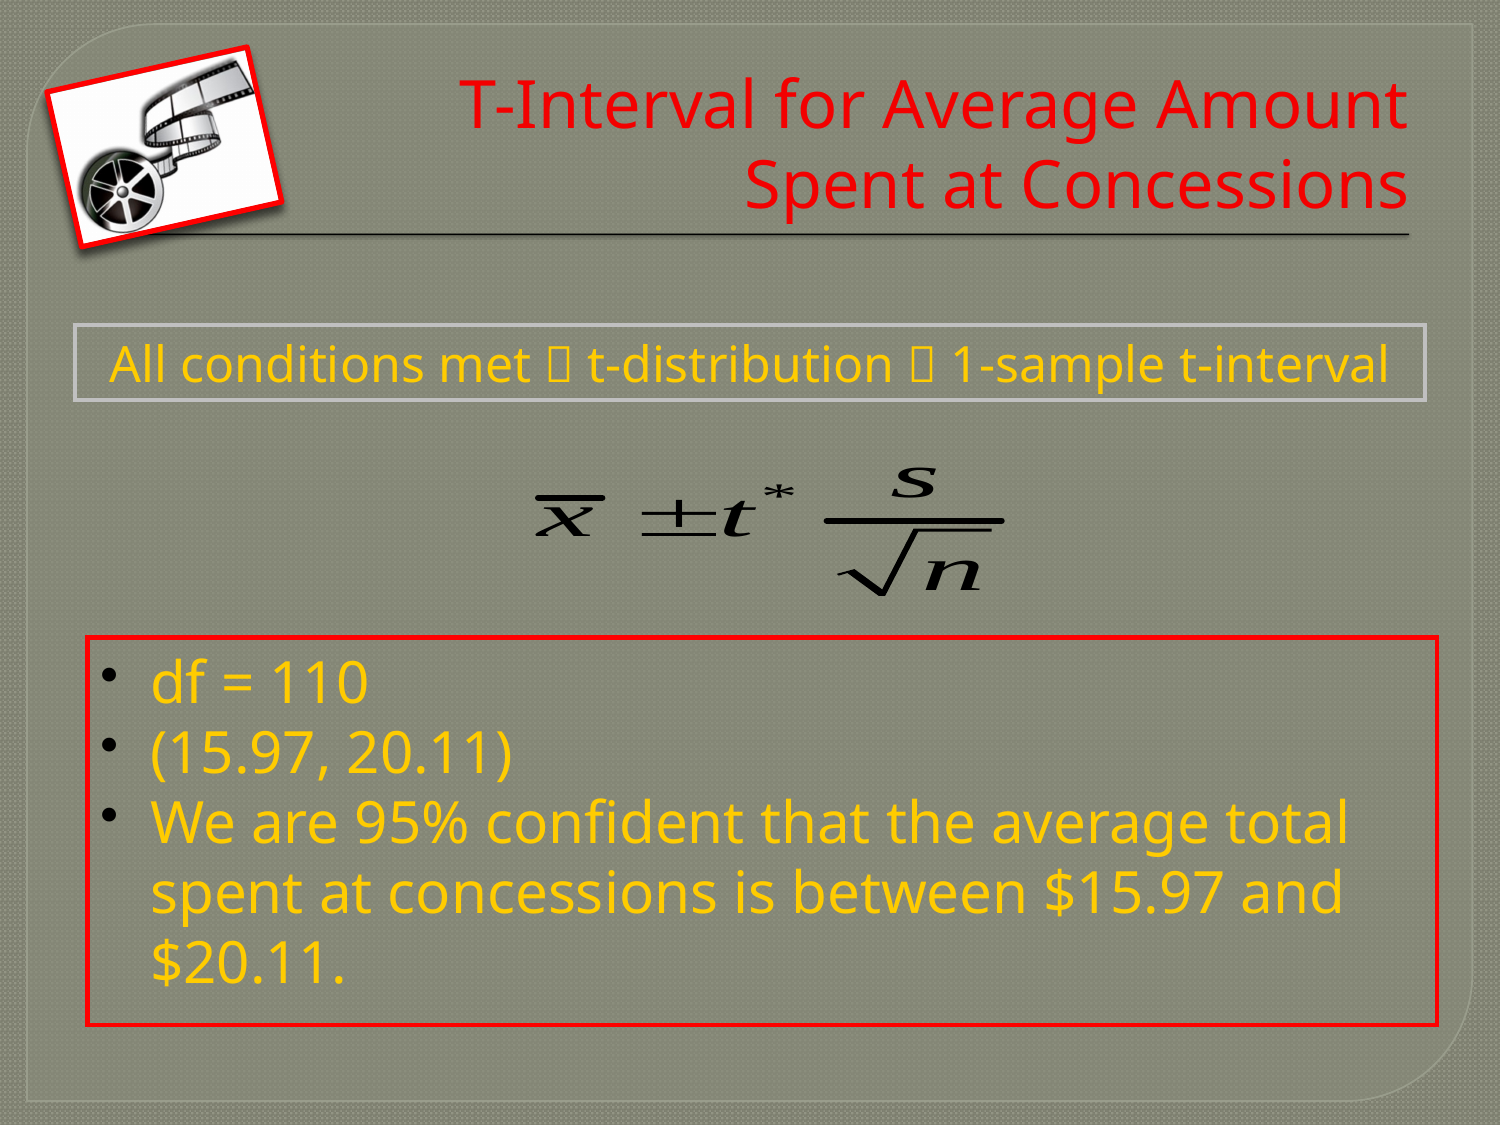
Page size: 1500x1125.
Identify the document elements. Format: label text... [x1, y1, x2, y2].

picture [51, 51, 278, 243]
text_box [512, 437, 1026, 610]
text_box df = 110 (15.97, 20.11) We are 95% confident that the average total spent at concessions is between $15.97 and $20.11. [87, 637, 1438, 1025]
text_box All conditions met  t-distribution  1-sample t-interval [74, 324, 1425, 400]
title T-Interval for Average Amount Spent at Concessions [300, 41, 1425, 230]
